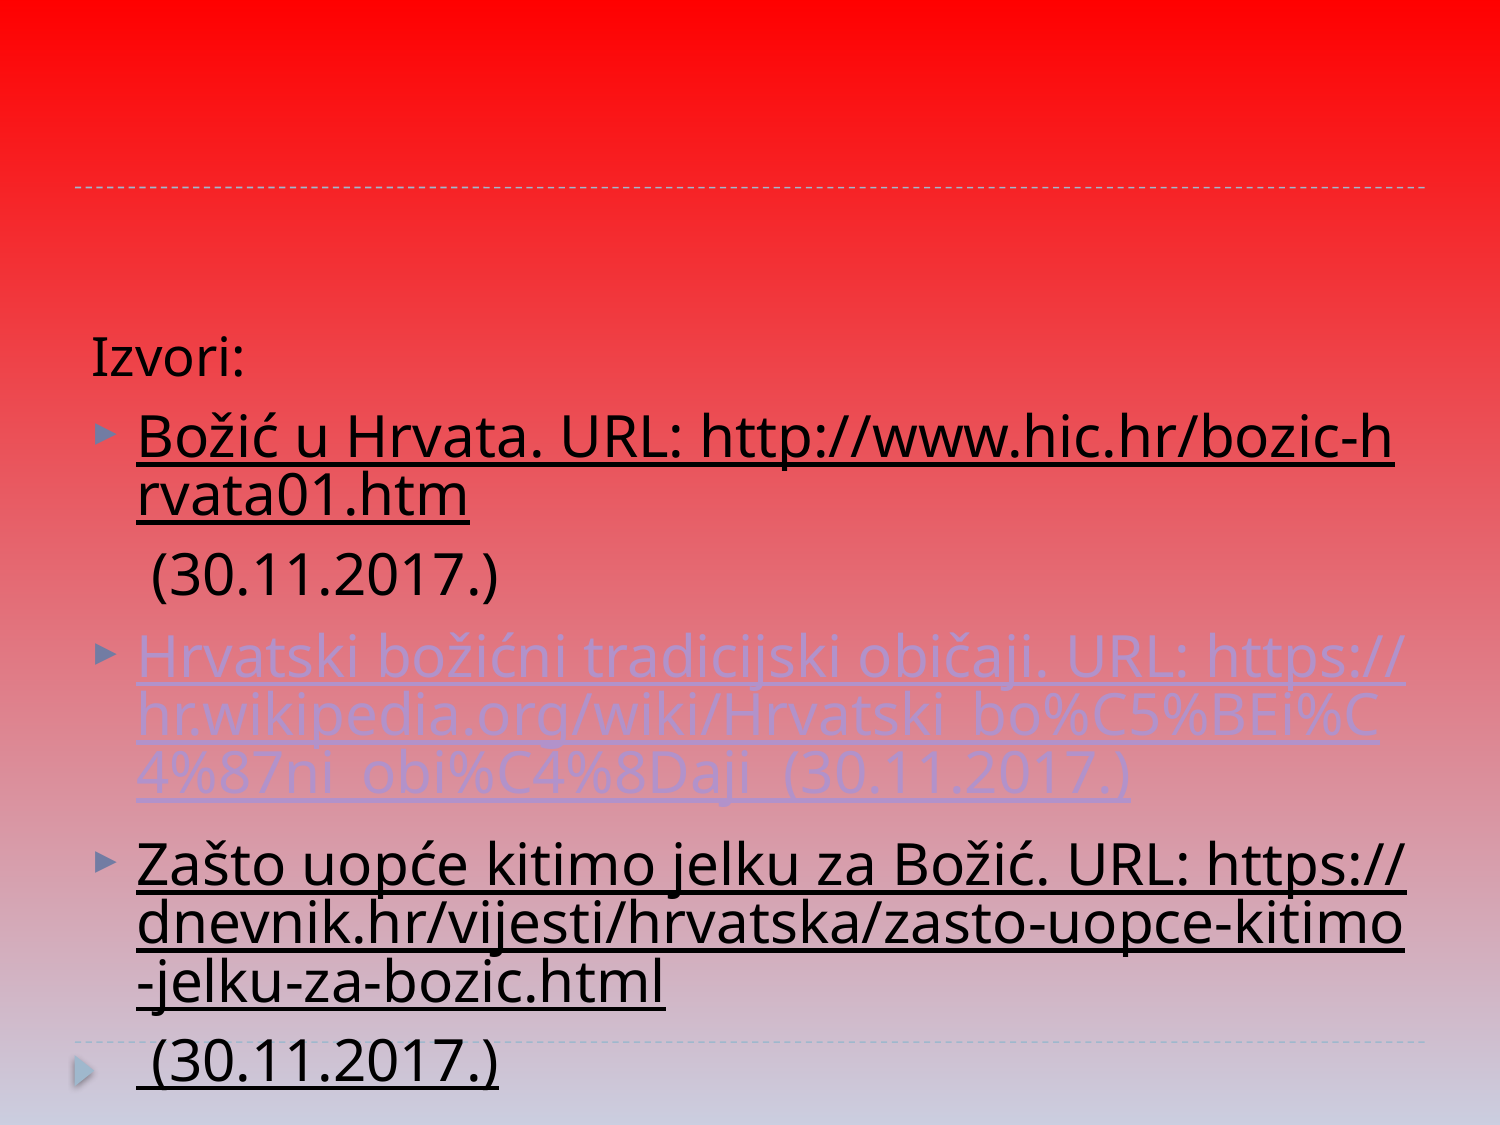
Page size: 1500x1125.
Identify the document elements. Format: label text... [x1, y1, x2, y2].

list Izvori: Božić u Hrvata. URL: http://www.hic.hr/bozic-hrvata01.htm (30.11.2017.) Hrvatski božićni tradicijski običaji. URL: https://hr.wikipedia.org/wiki/Hrvatski_bo%C5%BEi%C4%87ni_obi%C4%8Daji (30.11.2017.) Zašto uopće kitimo jelku za Božić. URL: https://dnevnik.hr/vijesti/hrvatska/zasto-uopce-kitimo-jelku-za-bozic.html (30.11.2017.) [76, 314, 1427, 976]
